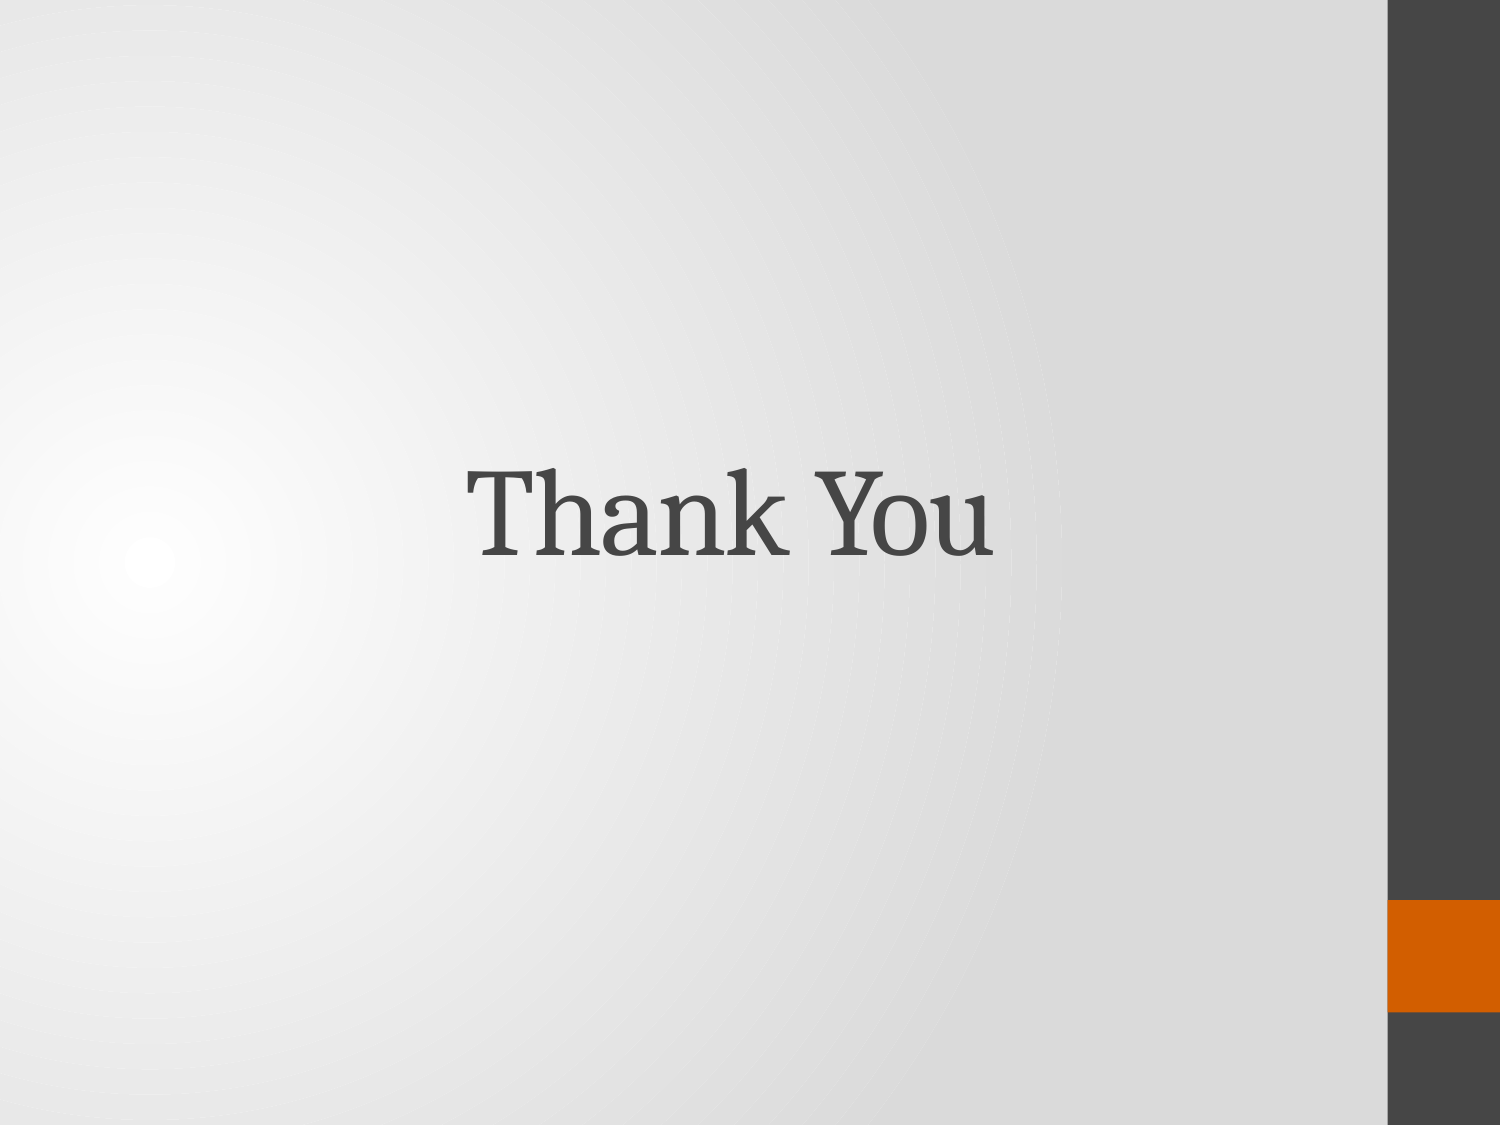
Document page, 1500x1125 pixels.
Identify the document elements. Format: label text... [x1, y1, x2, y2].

title Thank You [112, 312, 1350, 738]
